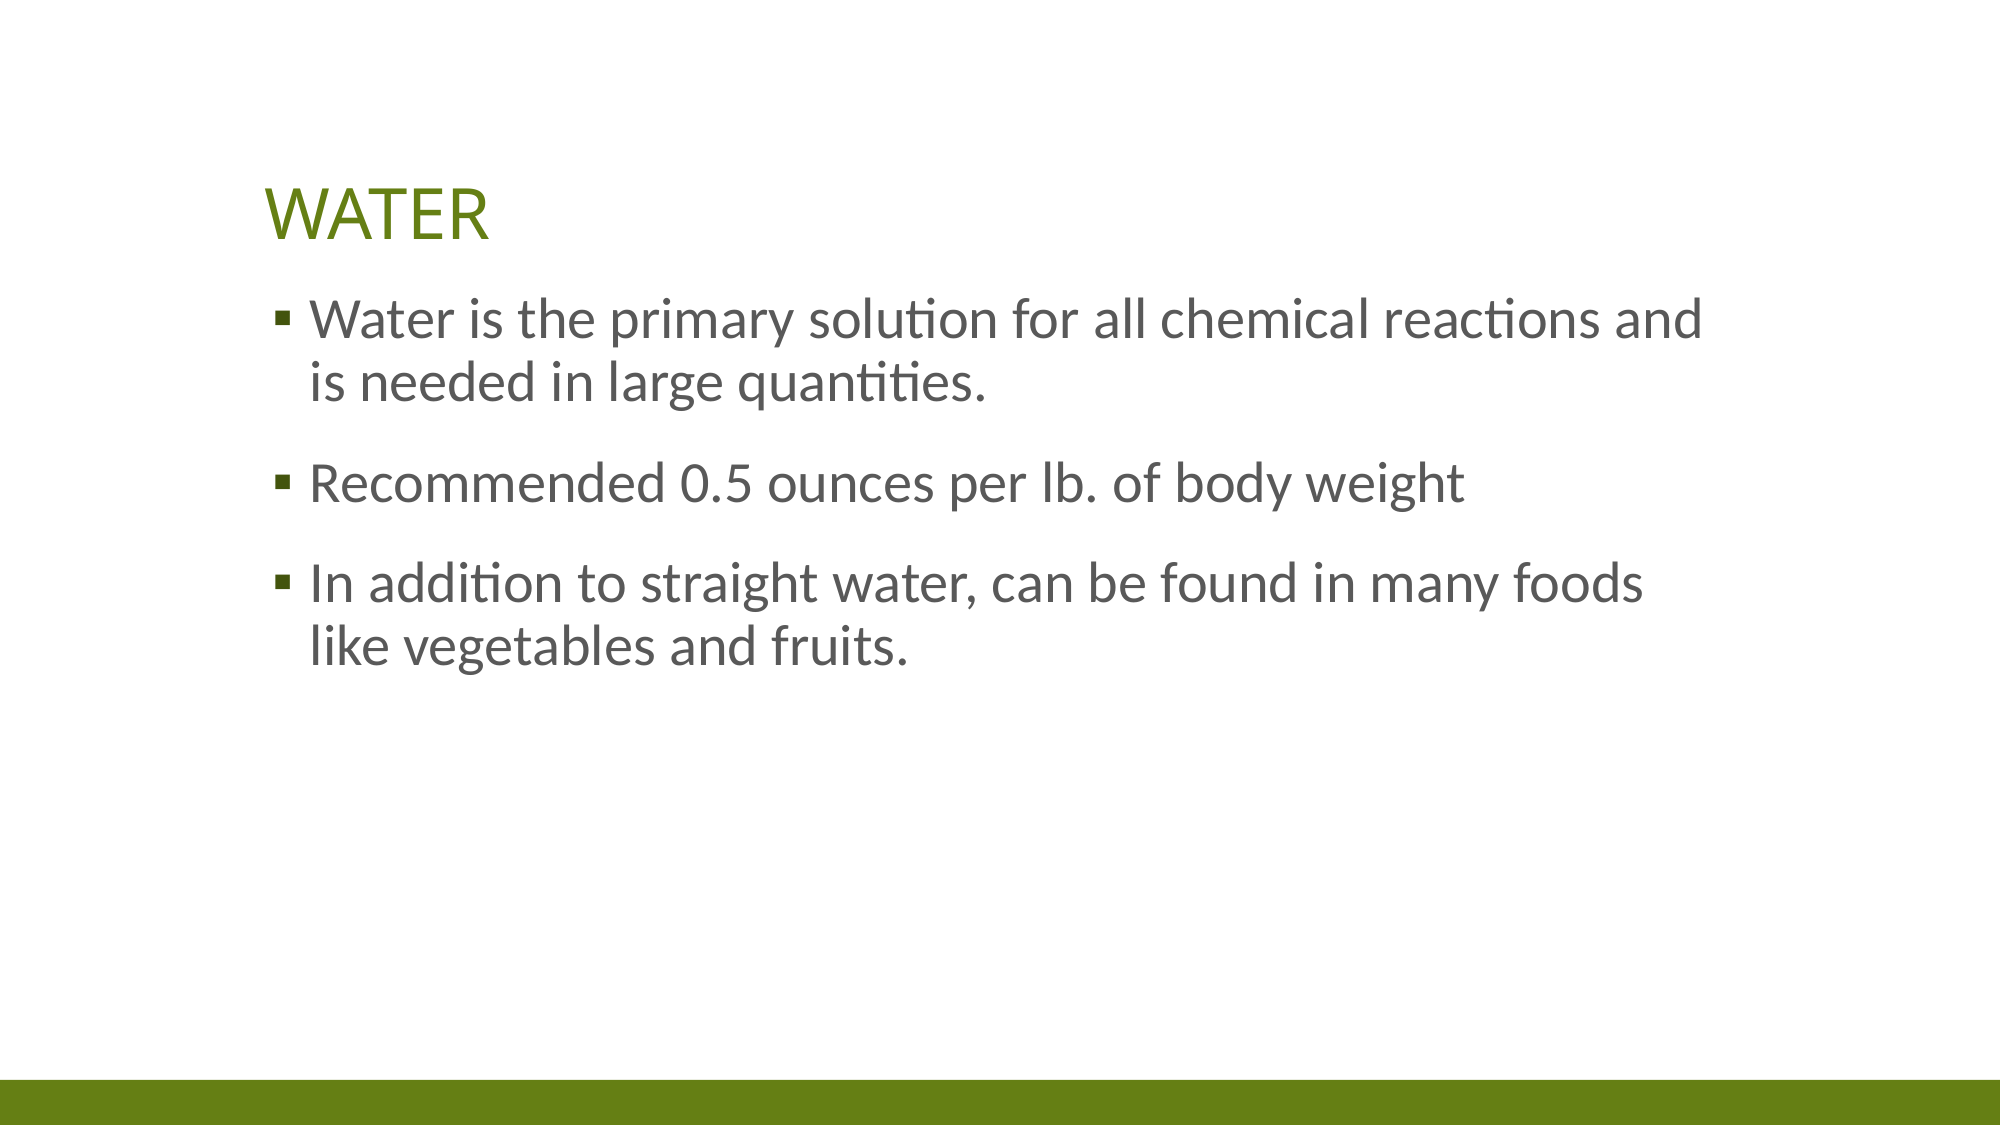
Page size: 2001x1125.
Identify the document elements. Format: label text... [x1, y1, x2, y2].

title Water [249, 75, 1750, 263]
list Water is the primary solution for all chemical reactions and is needed in large quantities. Recommended 0.5 ounces per lb. of body weight In addition to straight water, can be found in many foods like vegetables and fruits. [249, 281, 1750, 1013]
